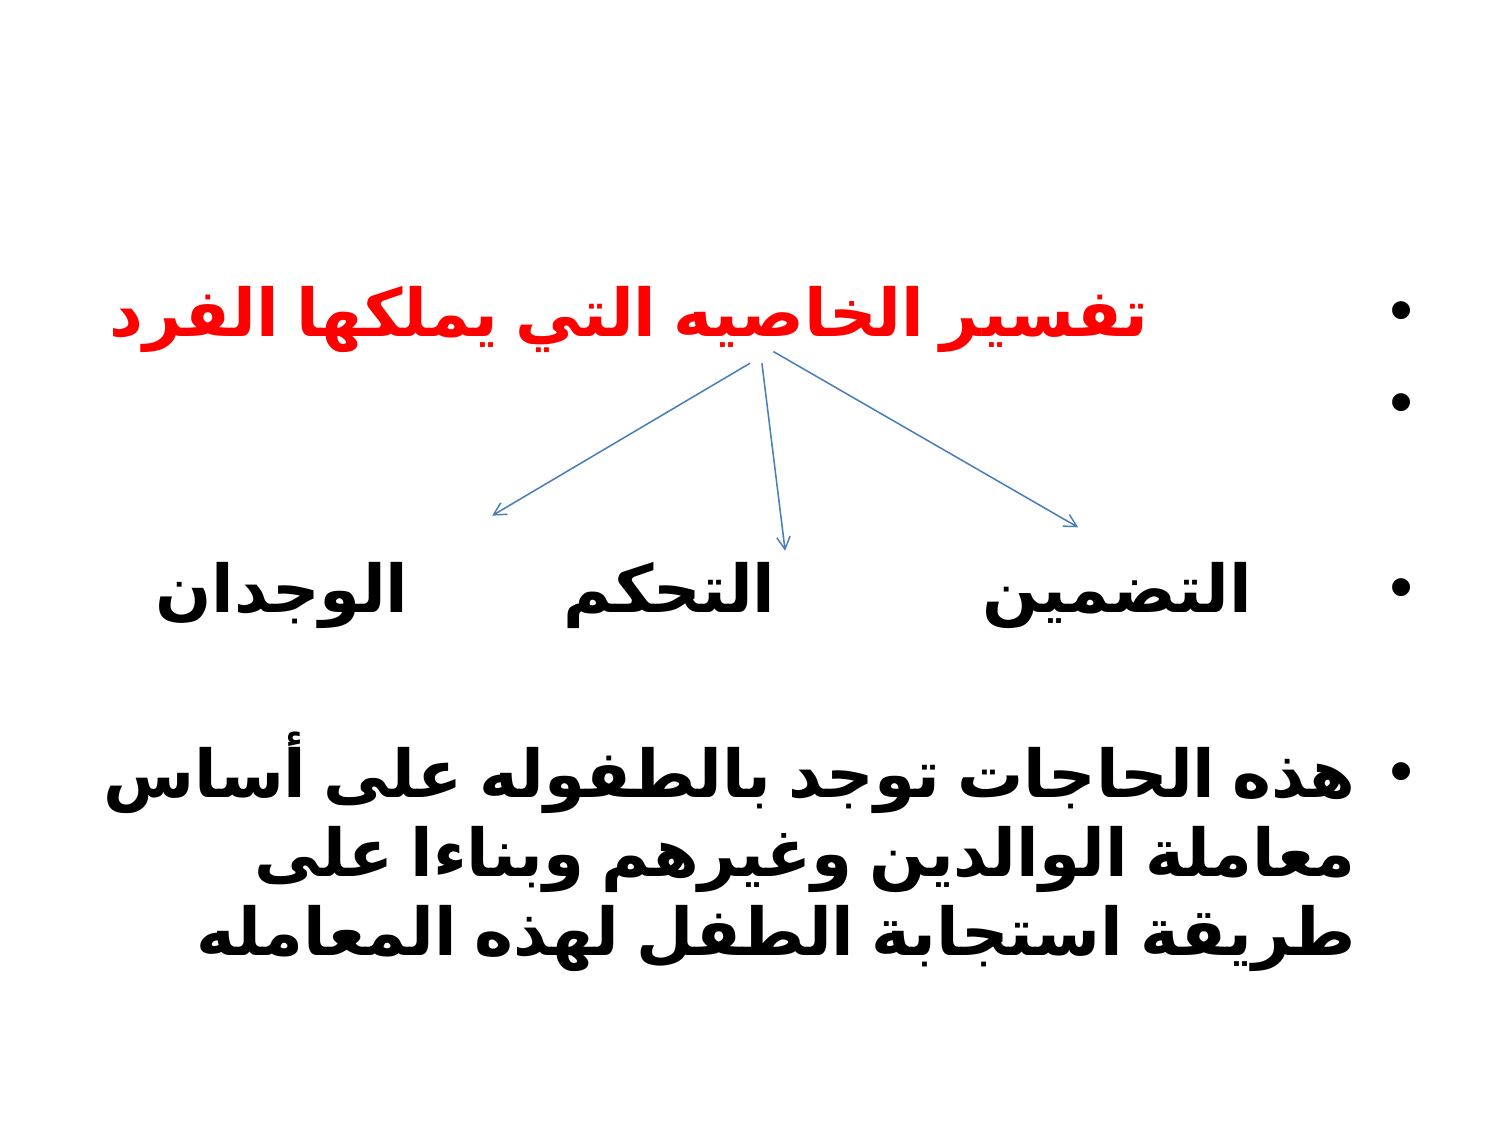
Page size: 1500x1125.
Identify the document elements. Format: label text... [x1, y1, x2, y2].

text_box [491, 362, 751, 516]
list تفسير الخاصيه التي يملكها الفرد التضمين التحكم الوجدان هذه الحاجات توجد بالطفوله على أساس معاملة الوالدين وغيرهم وبناءا على طريقة استجابة الطفل لهذه المعامله [75, 262, 1425, 1005]
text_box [754, 445, 868, 469]
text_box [773, 351, 1079, 528]
